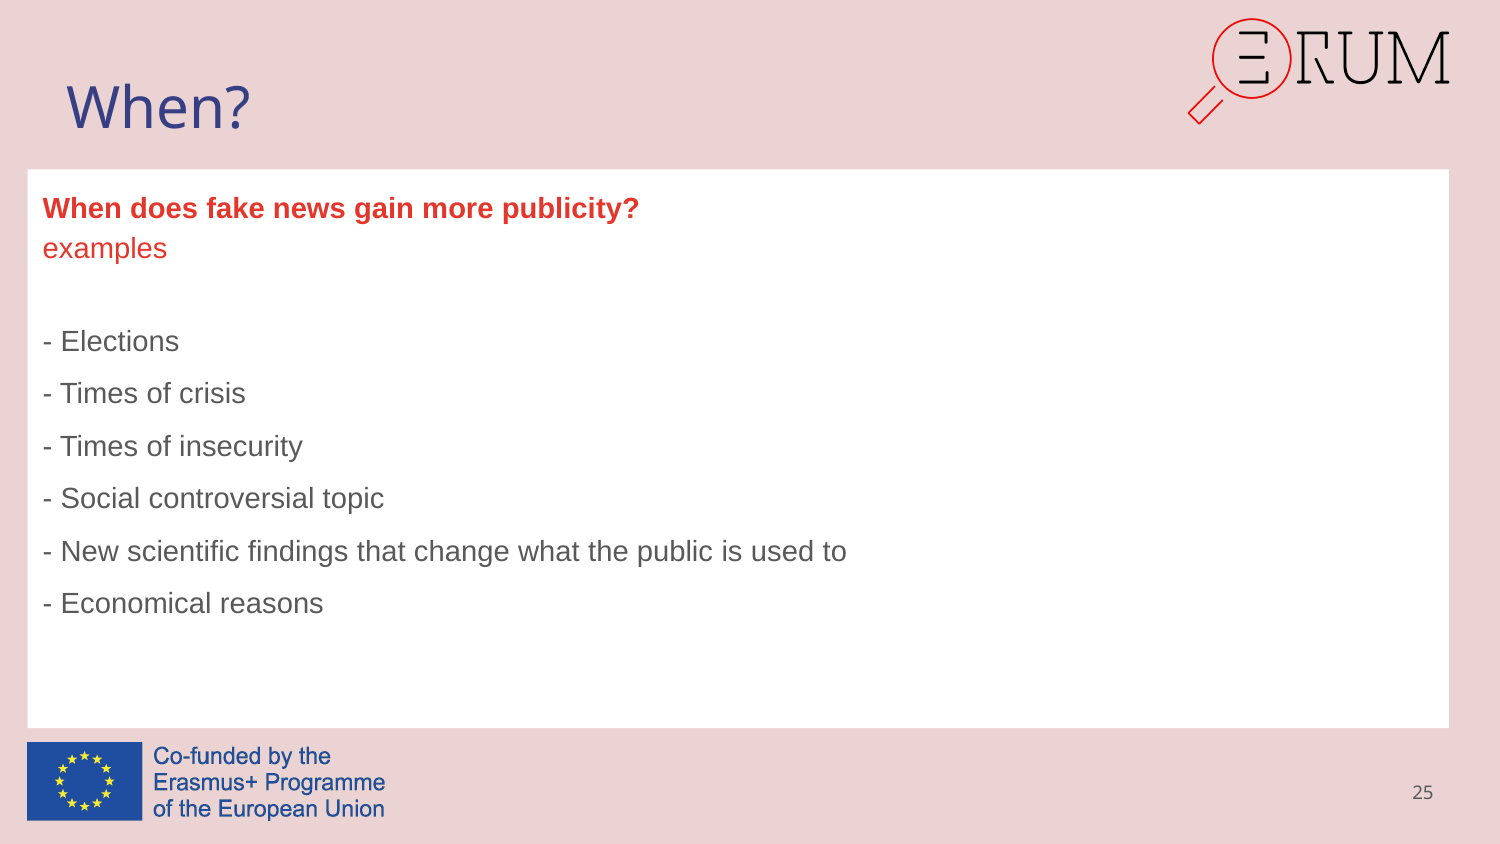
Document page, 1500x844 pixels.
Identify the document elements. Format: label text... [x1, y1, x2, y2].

title When? [51, 55, 1168, 150]
slide_number 25 [1358, 761, 1449, 826]
picture [27, 742, 385, 821]
picture [1136, 0, 1500, 137]
list When does fake news gain more publicity? examples - Elections - Times of crisis - Times of insecurity - Social controversial topic - New scientific findings that change what the public is used to - Economical reasons [27, 169, 1449, 729]
